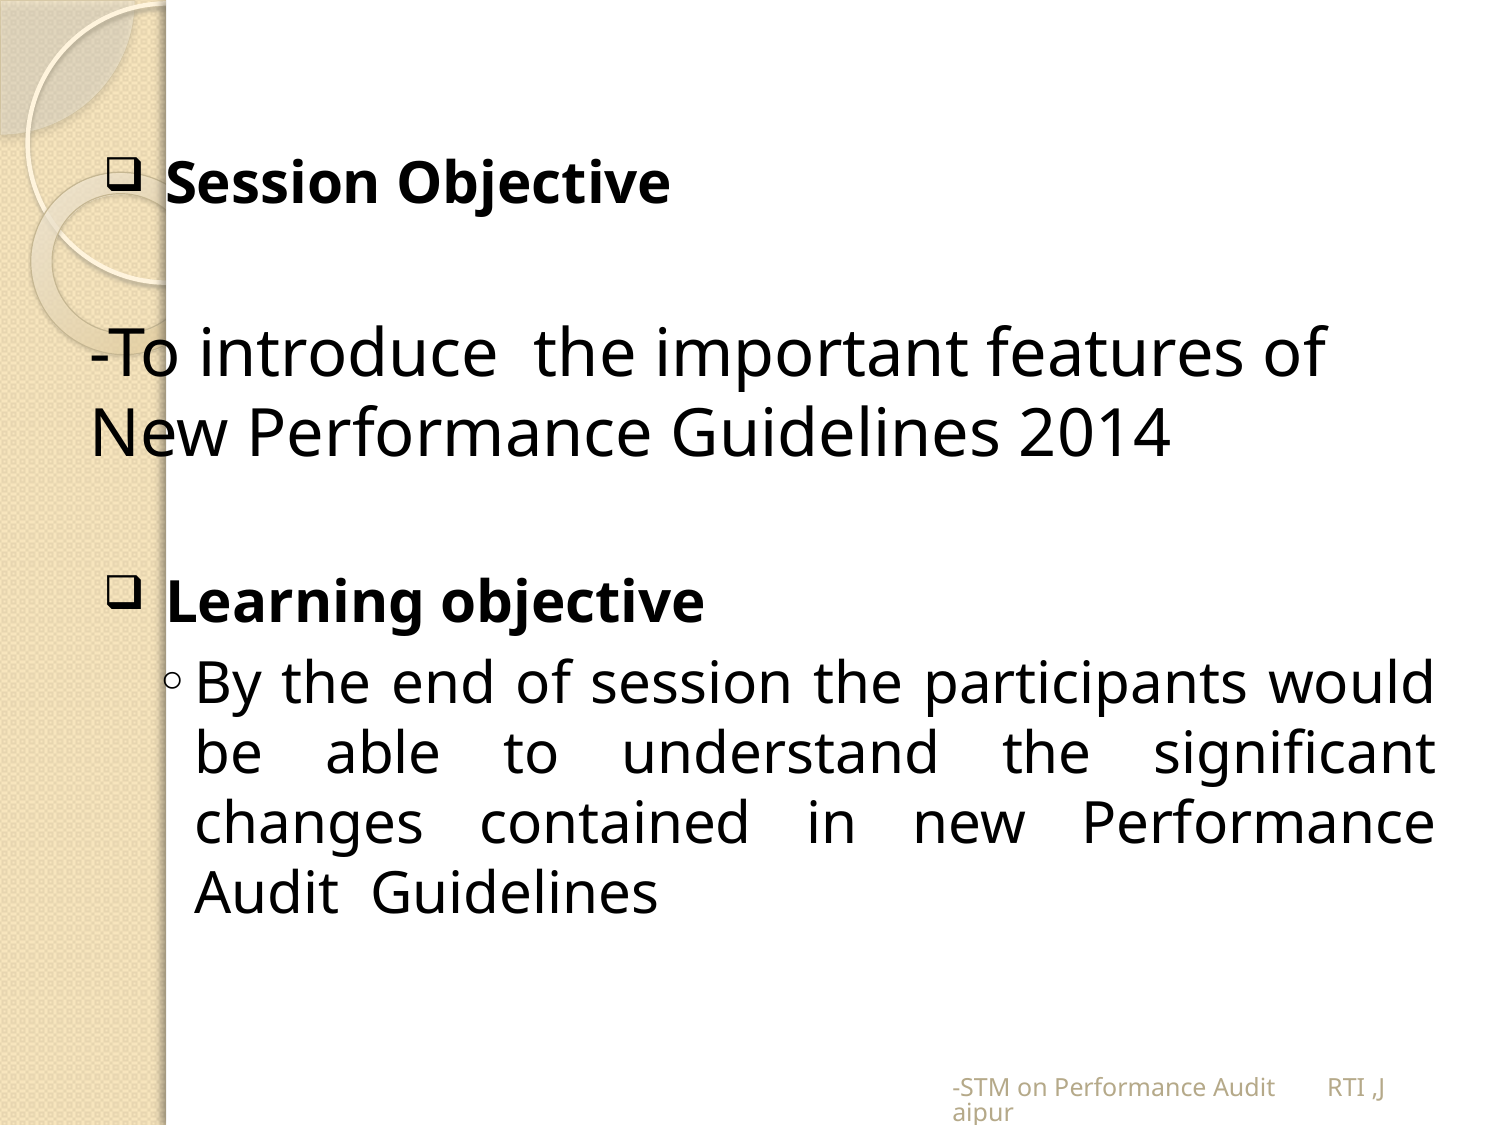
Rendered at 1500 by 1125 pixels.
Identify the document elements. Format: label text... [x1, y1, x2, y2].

footer -STM on Performance Audit RTI ,Jaipur [937, 1034, 1413, 1113]
list Session Objective -To introduce the important features of New Performance Guidelines 2014 Learning objective By the end of session the participants would be able to understand the significant changes contained in new Performance Audit Guidelines [75, 137, 1451, 988]
